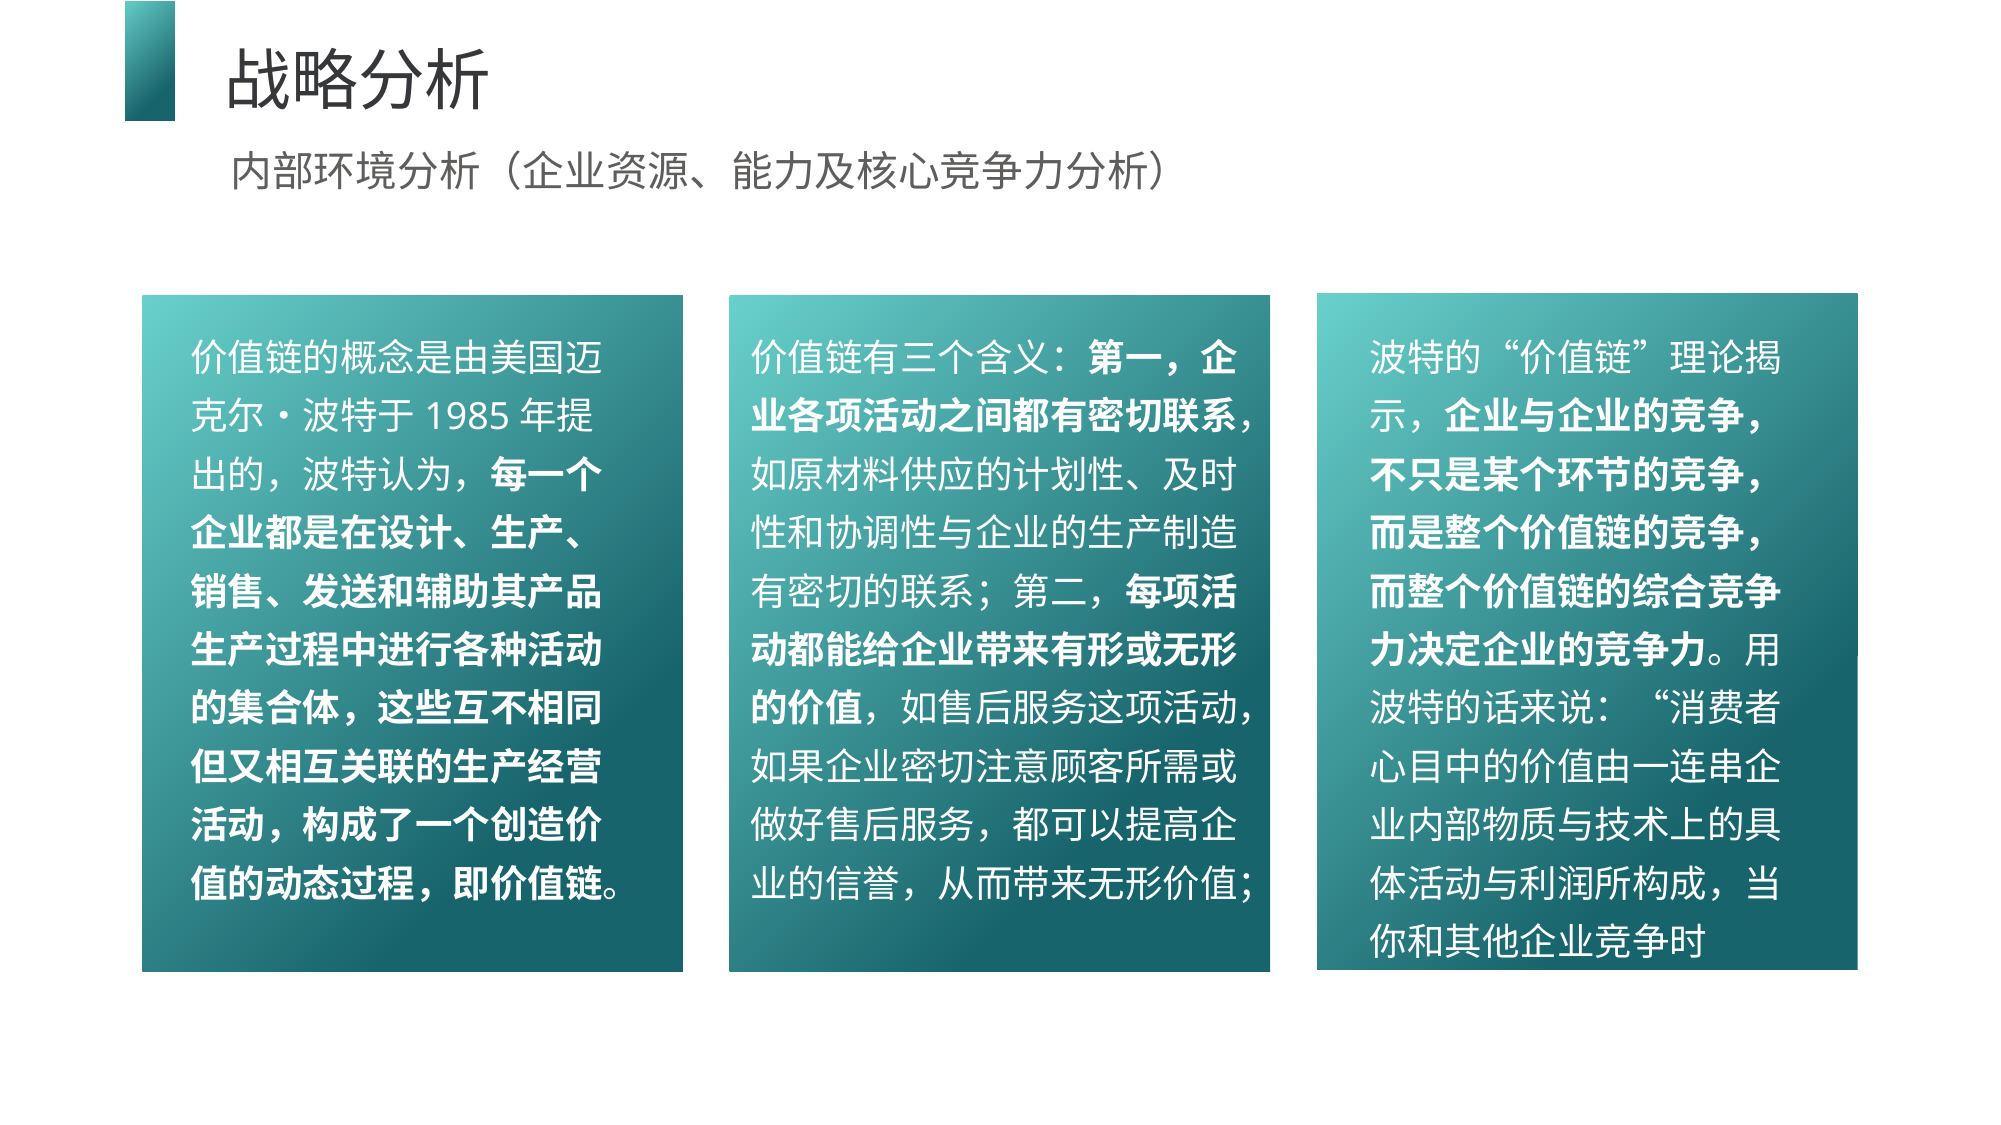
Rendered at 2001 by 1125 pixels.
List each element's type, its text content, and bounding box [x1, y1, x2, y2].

text_box [1316, 292, 1859, 971]
text_box 内部环境分析（企业资源、能力及核心竞争力分析） [215, 122, 1790, 202]
text_box 战略分析 [209, 30, 830, 125]
text_box [729, 294, 1271, 972]
text_box 价值链的概念是由美国迈克尔•波特于1985年提出的，波特认为，每一个企业都是在设计、生产、销售、发送和辅助其产品生产过程中进行各种活动的集合体，这些互不相同但又相互关联的生产经营活动，构成了一个创造价值的动态过程，即价值链。 [175, 312, 645, 913]
text_box 波特的“价值链”理论揭示，企业与企业的竞争，不只是某个环节的竞争，而是整个价值链的竞争，而整个价值链的综合竞争力决定企业的竞争力。用波特的话来说：“消费者心目中的价值由一连串企业内部物质与技术上的具体活动与利润所构成，当你和其他企业竞争时 [1354, 312, 1820, 971]
text_box [123, 0, 177, 123]
text_box 价值链有三个含义：第一，企业各项活动之间都有密切联系，如原材料供应的计划性、及时性和协调性与企业的生产制造有密切的联系；第二，每项活动都能给企业带来有形或无形的价值，如售后服务这项活动，如果企业密切注意顾客所需或做好售后服务，都可以提高企业的信誉，从而带来无形价值； [735, 312, 1271, 913]
text_box [141, 294, 684, 972]
